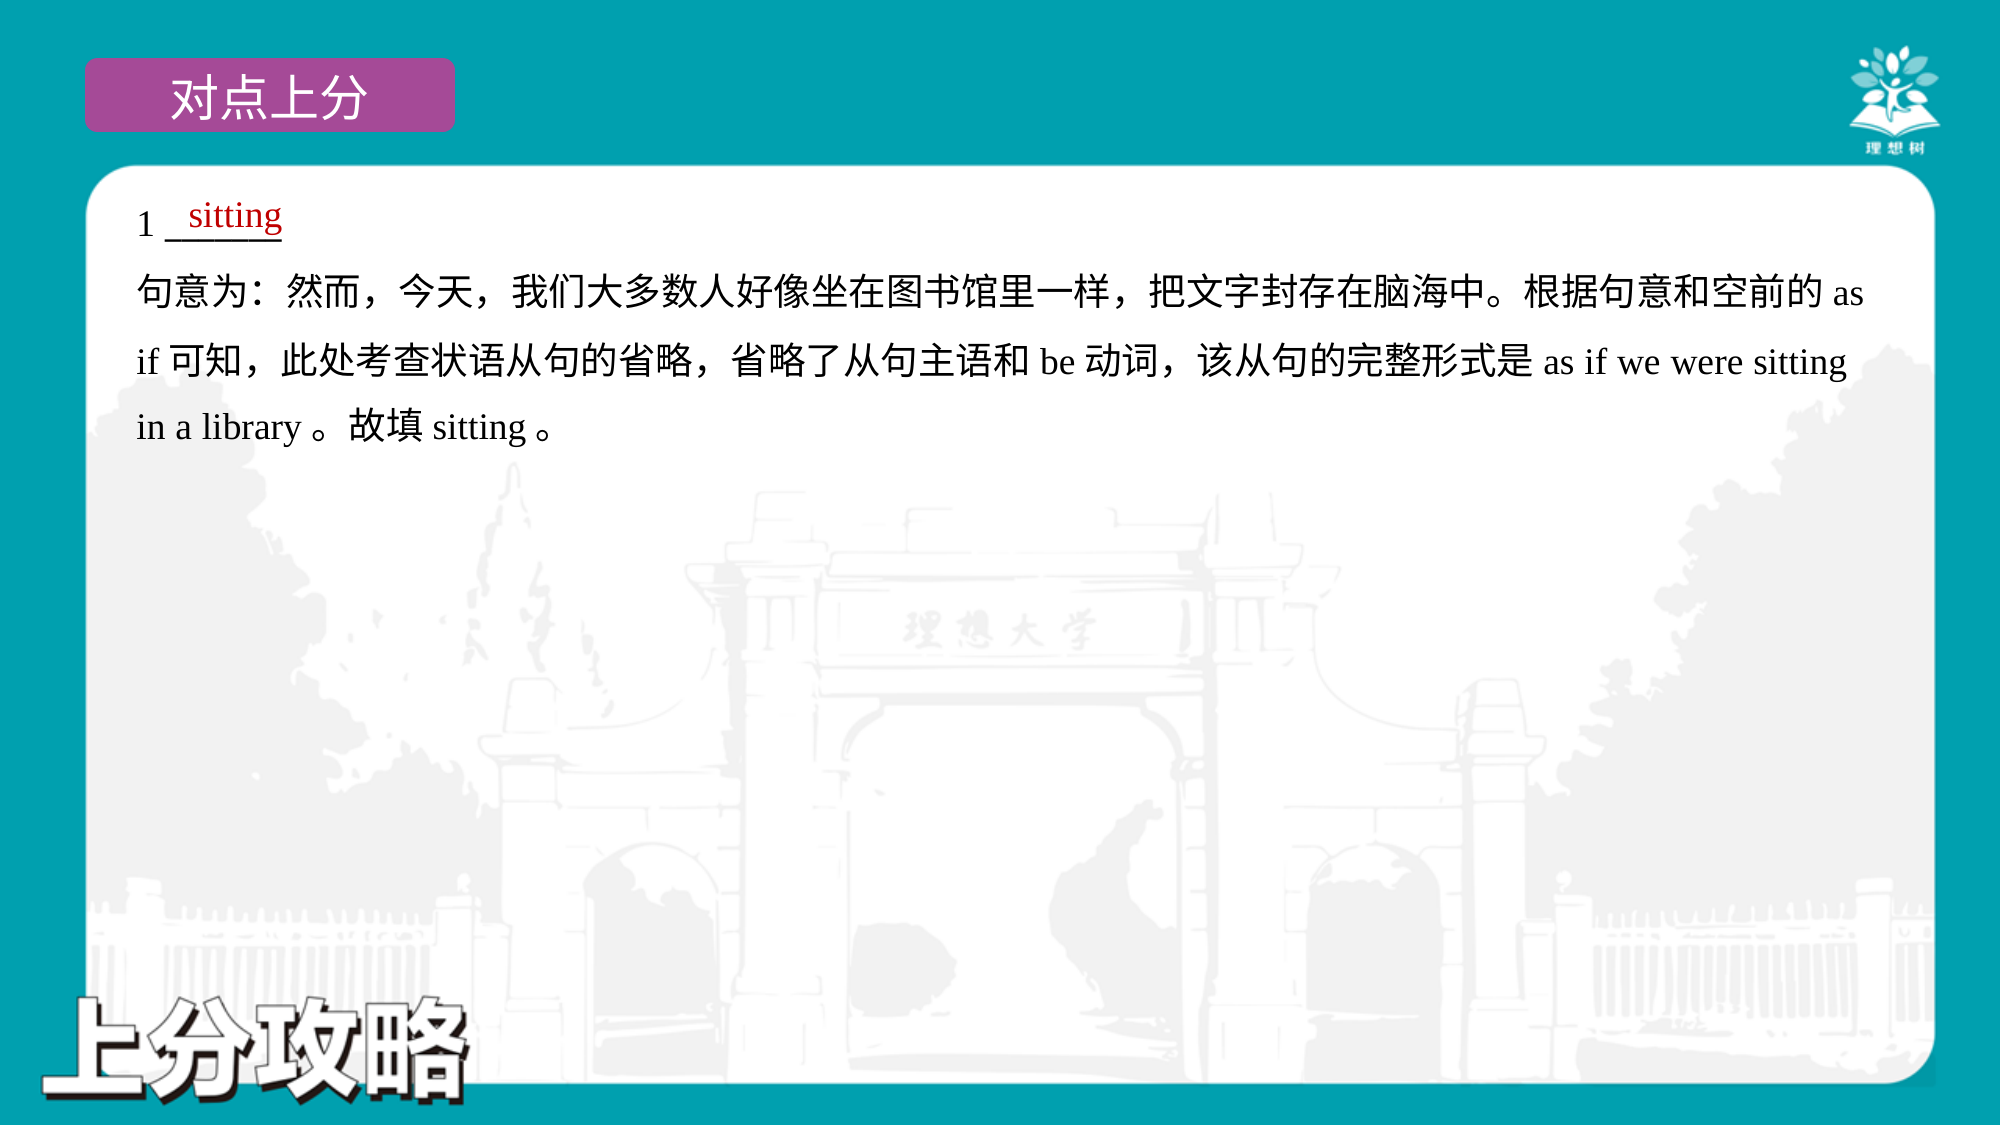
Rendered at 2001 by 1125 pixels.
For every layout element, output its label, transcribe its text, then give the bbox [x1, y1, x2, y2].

text_box 1 _______ [136, 176, 1865, 237]
picture [0, 0, 2000, 1125]
text_box sitting [174, 168, 296, 228]
text_box 句意为：然而，今天，我们大多数人好像坐在图书馆里一样，把文字封存在脑海中。根据句意和空前的as if可知，此处考查状语从句的省略，省略了从句主语和be动词，该从句的完整形式是as if we were sitting in a library。故填sitting。 [136, 244, 1865, 440]
